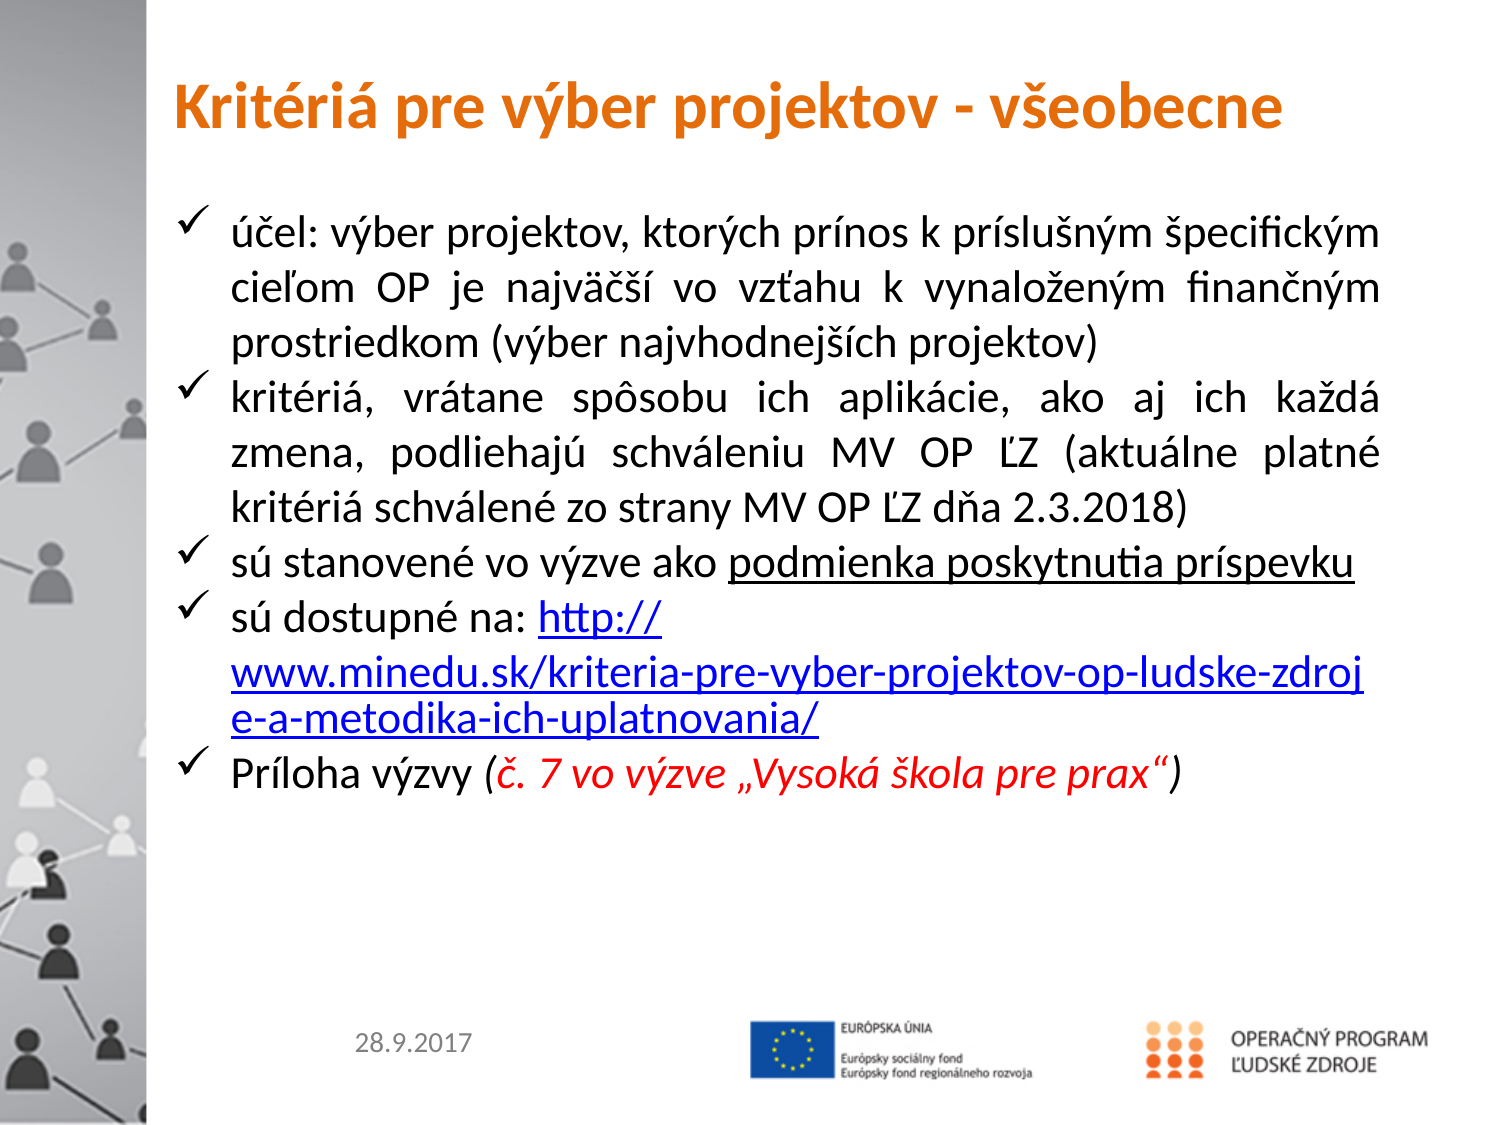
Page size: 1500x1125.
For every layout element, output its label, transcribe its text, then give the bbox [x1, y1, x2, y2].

picture [0, 0, 1500, 1125]
list Kritériá pre výber projektov - všeobecne účel: výber projektov, ktorých prínos k príslušným špecifickým cieľom OP je najväčší vo vzťahu k vynaloženým finančným prostriedkom (výber najvhodnejších projektov) kritériá, vrátane spôsobu ich aplikácie, ako aj ich každá zmena, podliehajú schváleniu MV OP ĽZ (aktuálne platné kritériá schválené zo strany MV OP ĽZ dňa 2.3.2018) sú stanovené vo výzve ako podmienka poskytnutia príspevku sú dostupné na: http://www.minedu.sk/kriteria-pre-vyber-projektov-op-ludske-zdroje-a-metodika-ich-uplatnovania/ Príloha výzvy (č. 7 vo výzve „Vysoká škola pre prax“) [159, 54, 1398, 1000]
text_box 28.9.2017 [171, 1015, 488, 1066]
